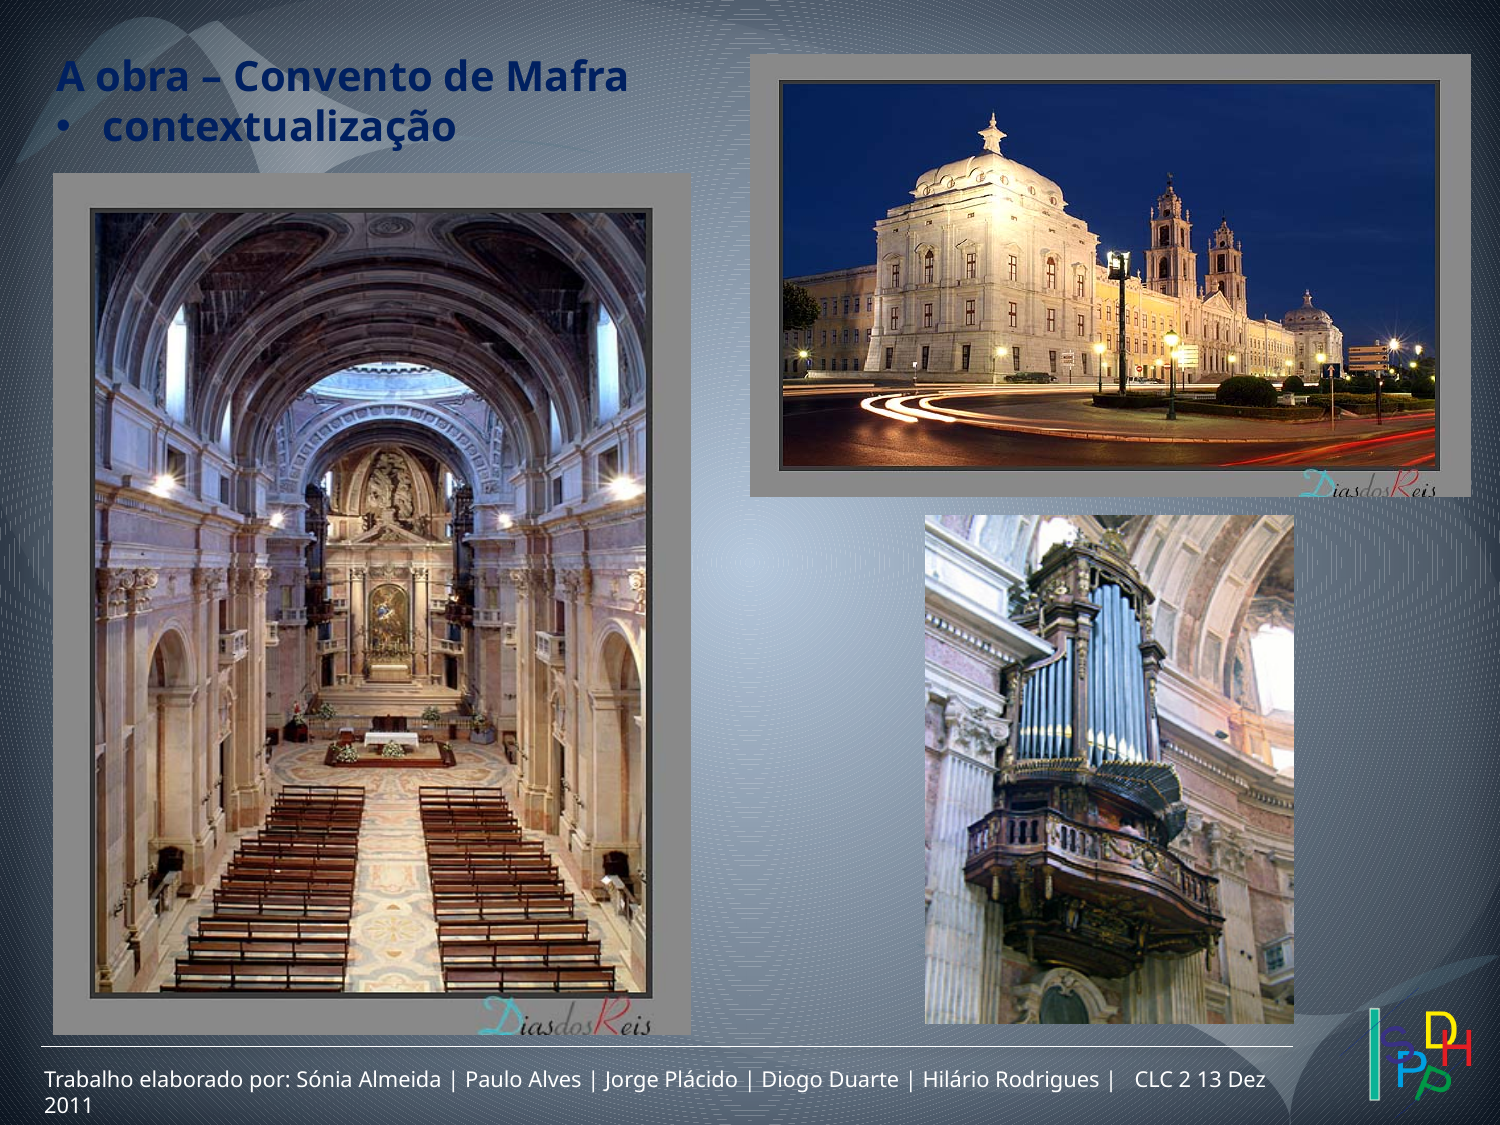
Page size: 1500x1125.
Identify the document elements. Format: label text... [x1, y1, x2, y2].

text_box Trabalho elaborado por: Sónia Almeida | Paulo Alves | Jorge Plácido | Diogo Duarte | Hilário Rodrigues | CLC 2 13 Dez 2011 [29, 1058, 1294, 1125]
text_box A obra – Convento de Mafra contextualização [41, 42, 792, 158]
picture [0, 0, 1500, 1125]
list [52, 173, 691, 1035]
